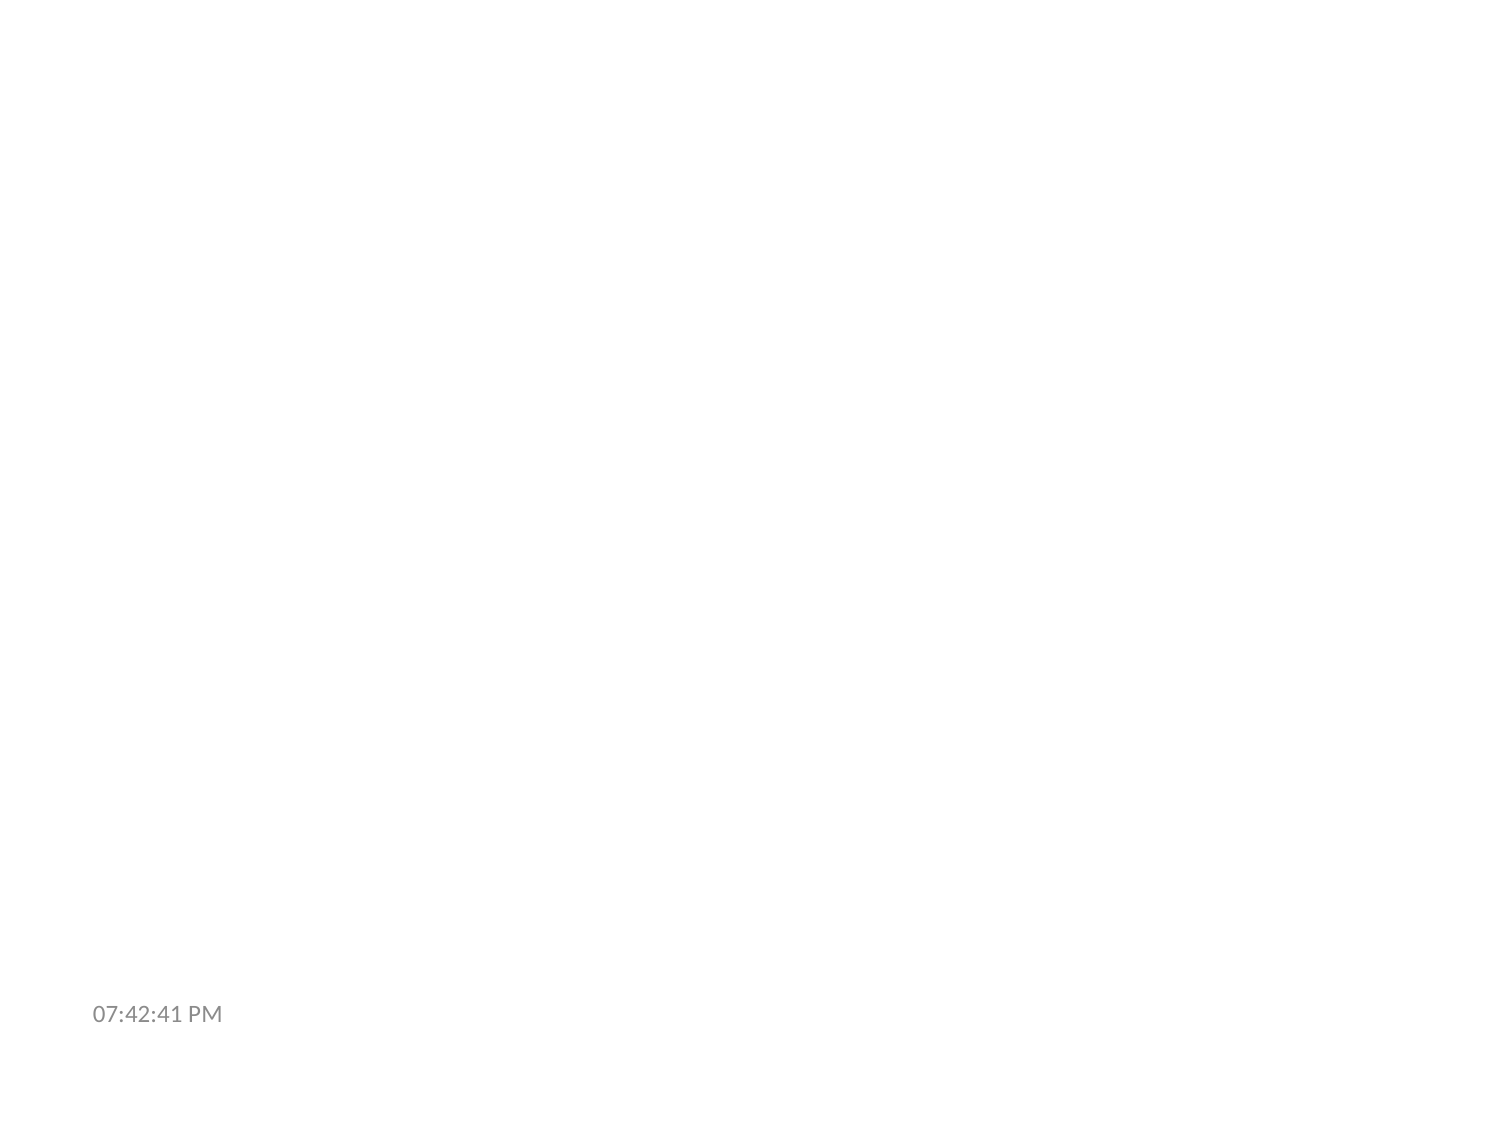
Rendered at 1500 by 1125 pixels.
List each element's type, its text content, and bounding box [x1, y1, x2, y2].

text_box 3:35:09 PM [77, 982, 428, 1043]
